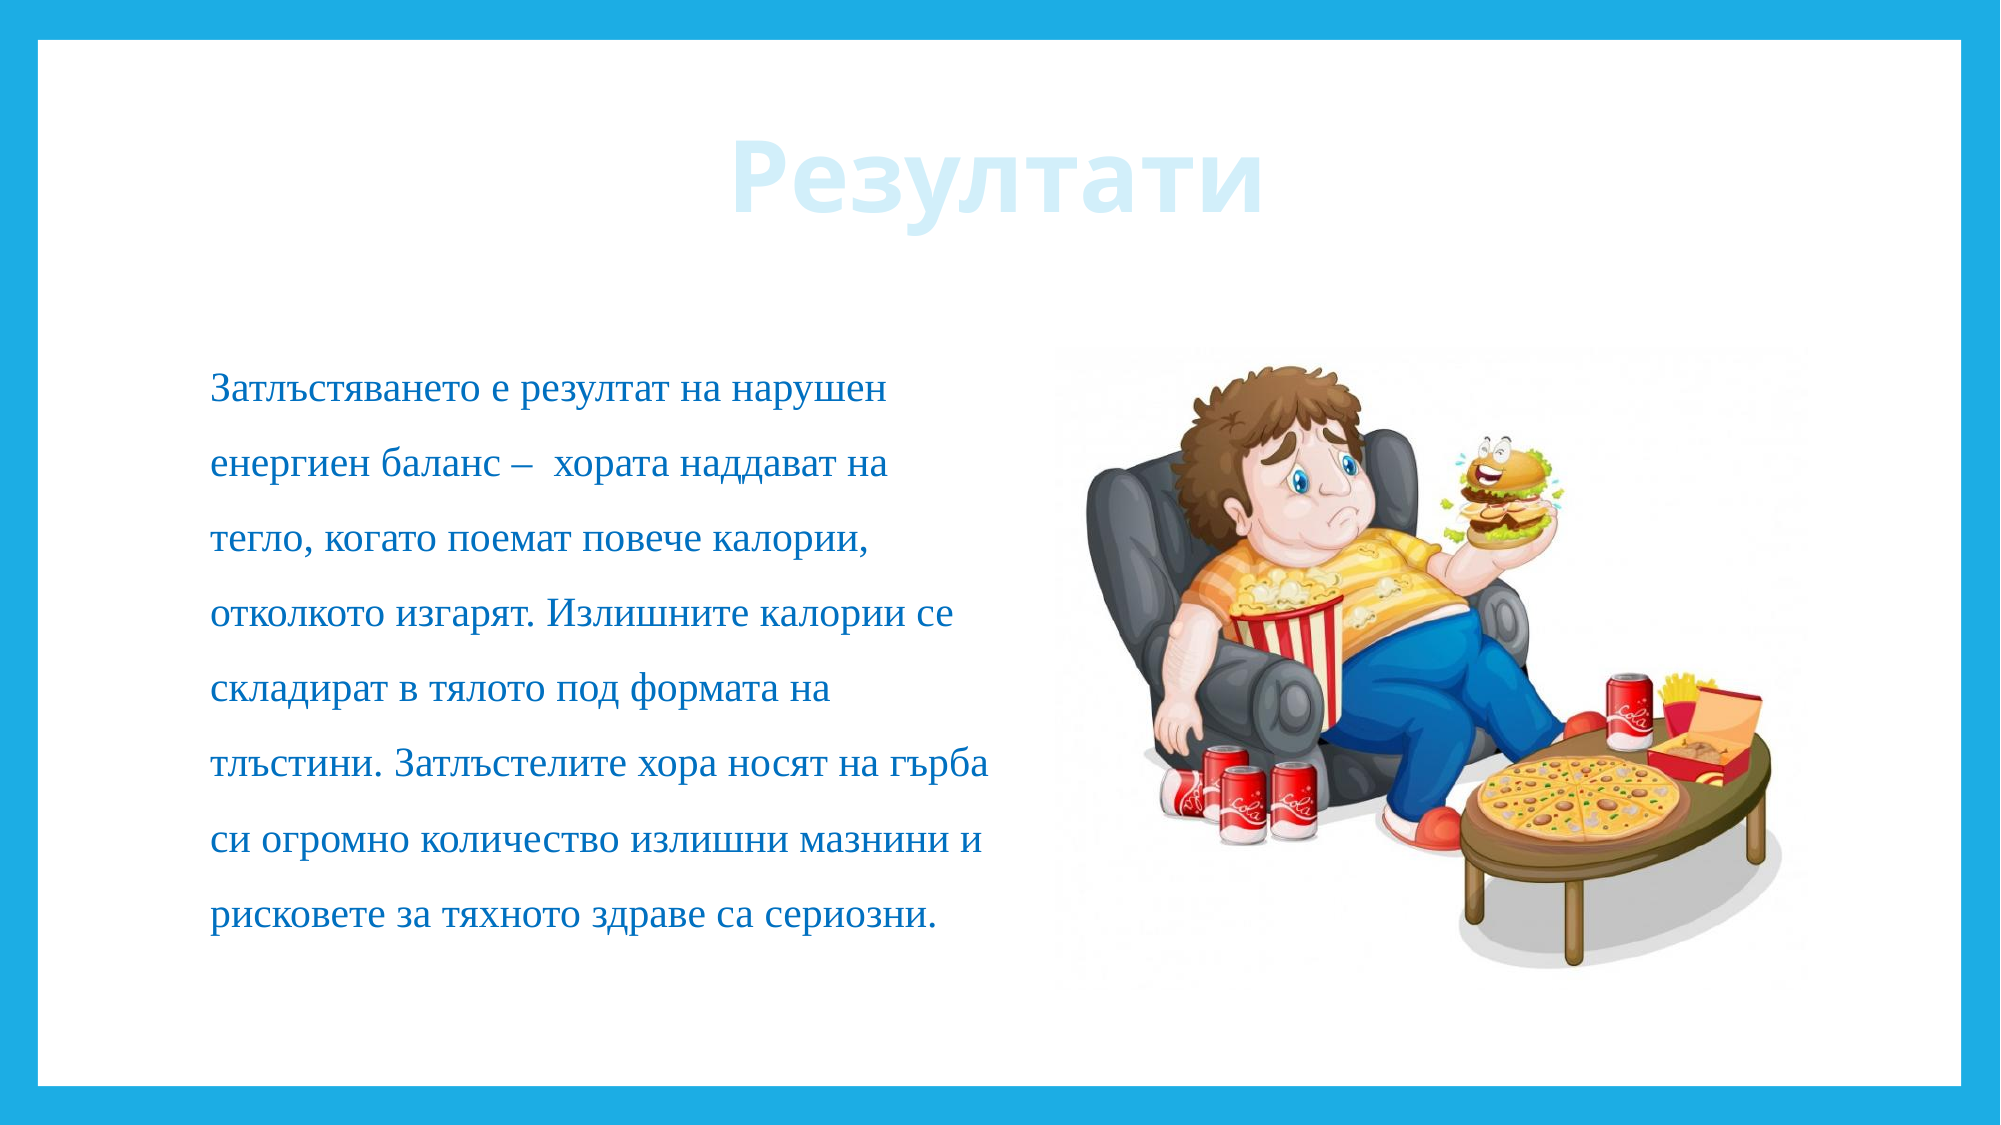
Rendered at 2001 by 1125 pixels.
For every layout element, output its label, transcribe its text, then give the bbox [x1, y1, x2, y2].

list Затлъстяването е резултат на нарушен енергиен баланс – хората наддават на тегло, когато поемат повече калории, отколкото изгарят. Излишните калории се складират в тялото под формата на тлъстини. Затлъстелите хора носят на гърба си огромно количество излишни мазнини и рисковете за тяхното здраве са сериозни. [187, 327, 1808, 990]
picture [1055, 347, 1808, 990]
title Резултати [187, 69, 1808, 292]
